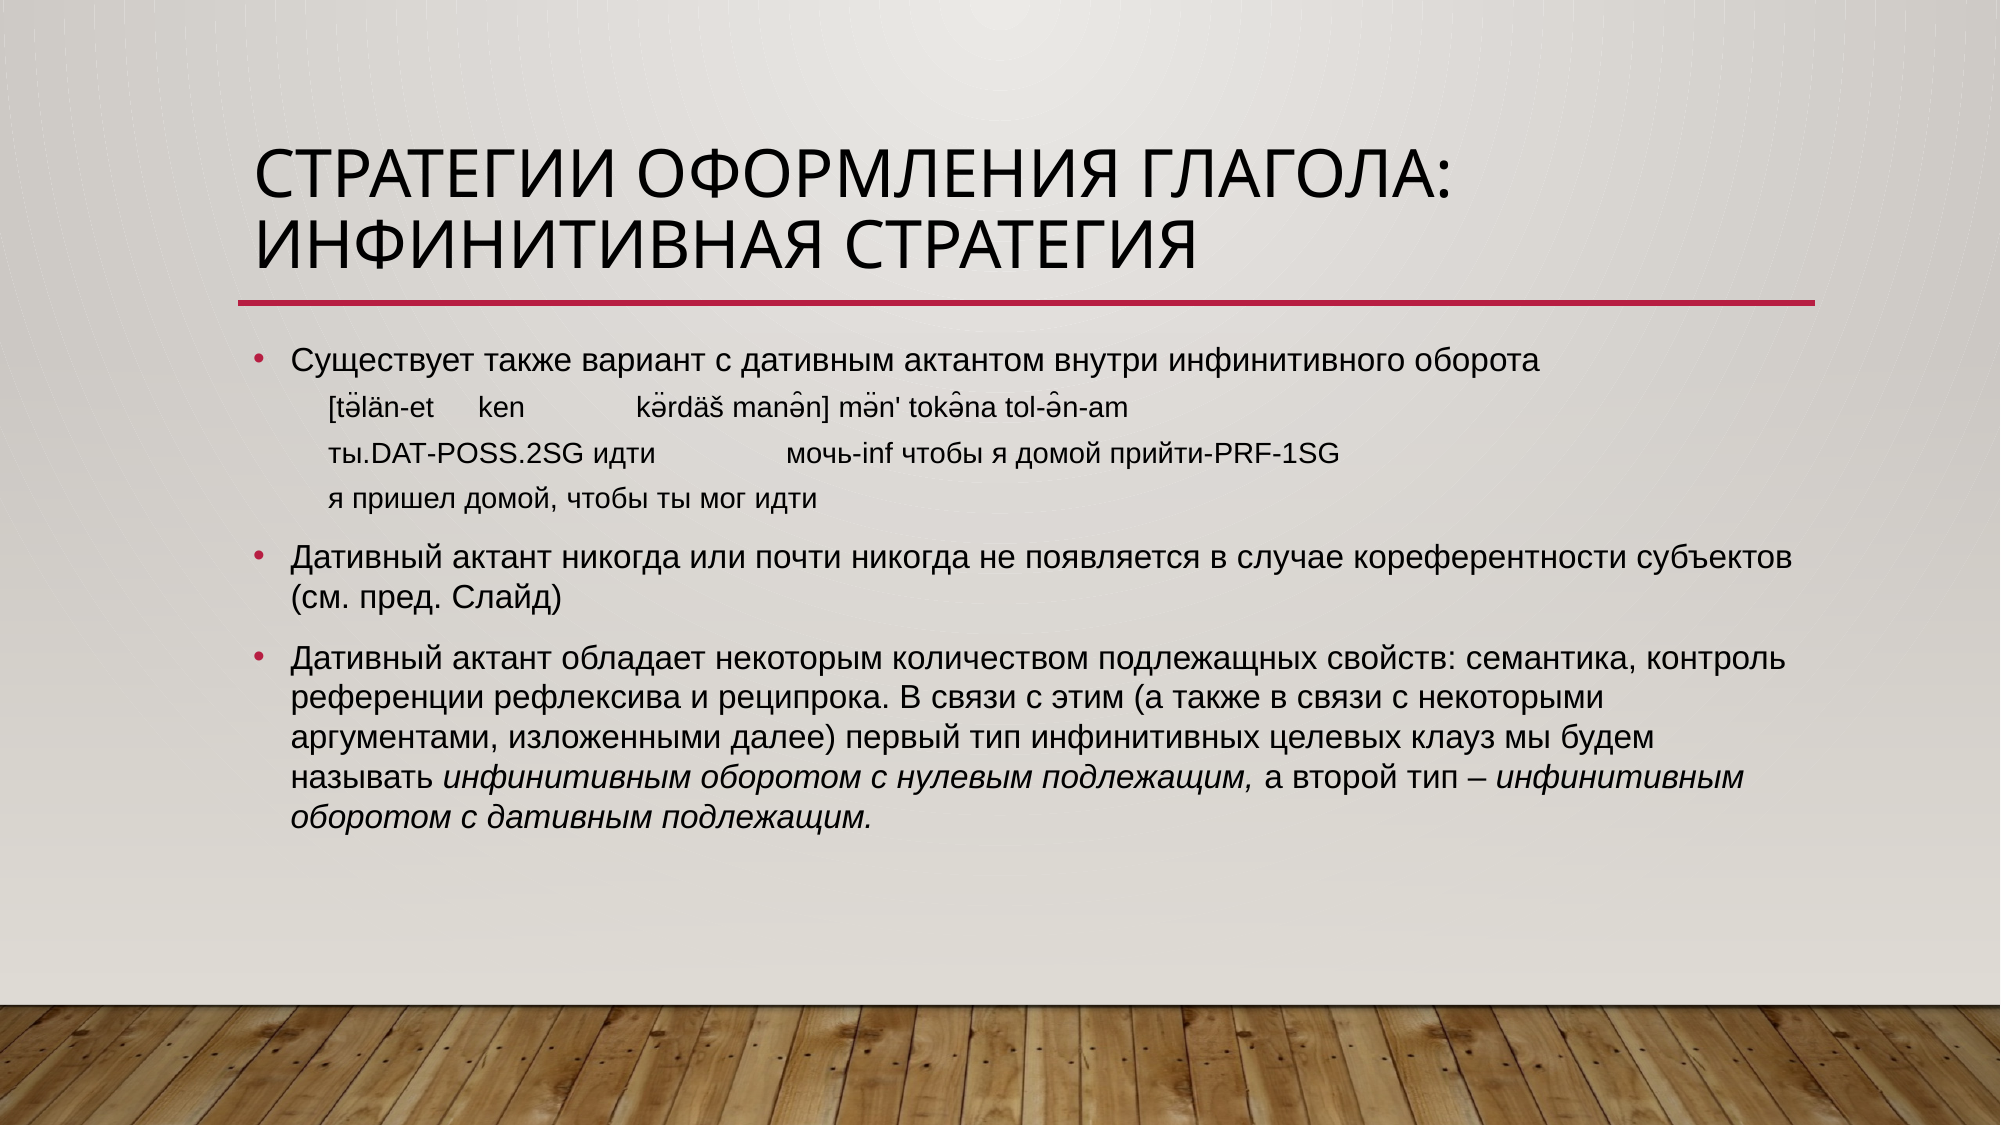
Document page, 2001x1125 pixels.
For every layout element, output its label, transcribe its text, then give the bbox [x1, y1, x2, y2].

list Существует также вариант с дативным актантом внутри инфинитивного оборота [tə̈län-et ken kə̈rdäš manə̑n] mə̈n' tokə̑na tol-ə̑n-am ты.DAT-POSS.2SG идти мочь-inf чтобы я домой прийти-PRF-1SG я пришел домой, чтобы ты мог идти Дативный актант никогда или почти никогда не появляется в случае кореферентности субъектов (см. пред. Слайд) Дативный актант обладает некоторым количеством подлежащных свойств: семантика, контроль референции рефлексива и реципрока. В связи с этим (а также в связи с некоторыми аргументами, изложенными далее) первый тип инфинитивных целевых клауз мы будем называть инфинитивным оборотом с нулевым подлежащим, а второй тип – инфинитивным оборотом с дативным подлежащим. [238, 330, 1814, 980]
picture [0, 1005, 2000, 1125]
title Стратегии оформления глагола: Инфинитивная стратегия [238, 131, 1814, 305]
